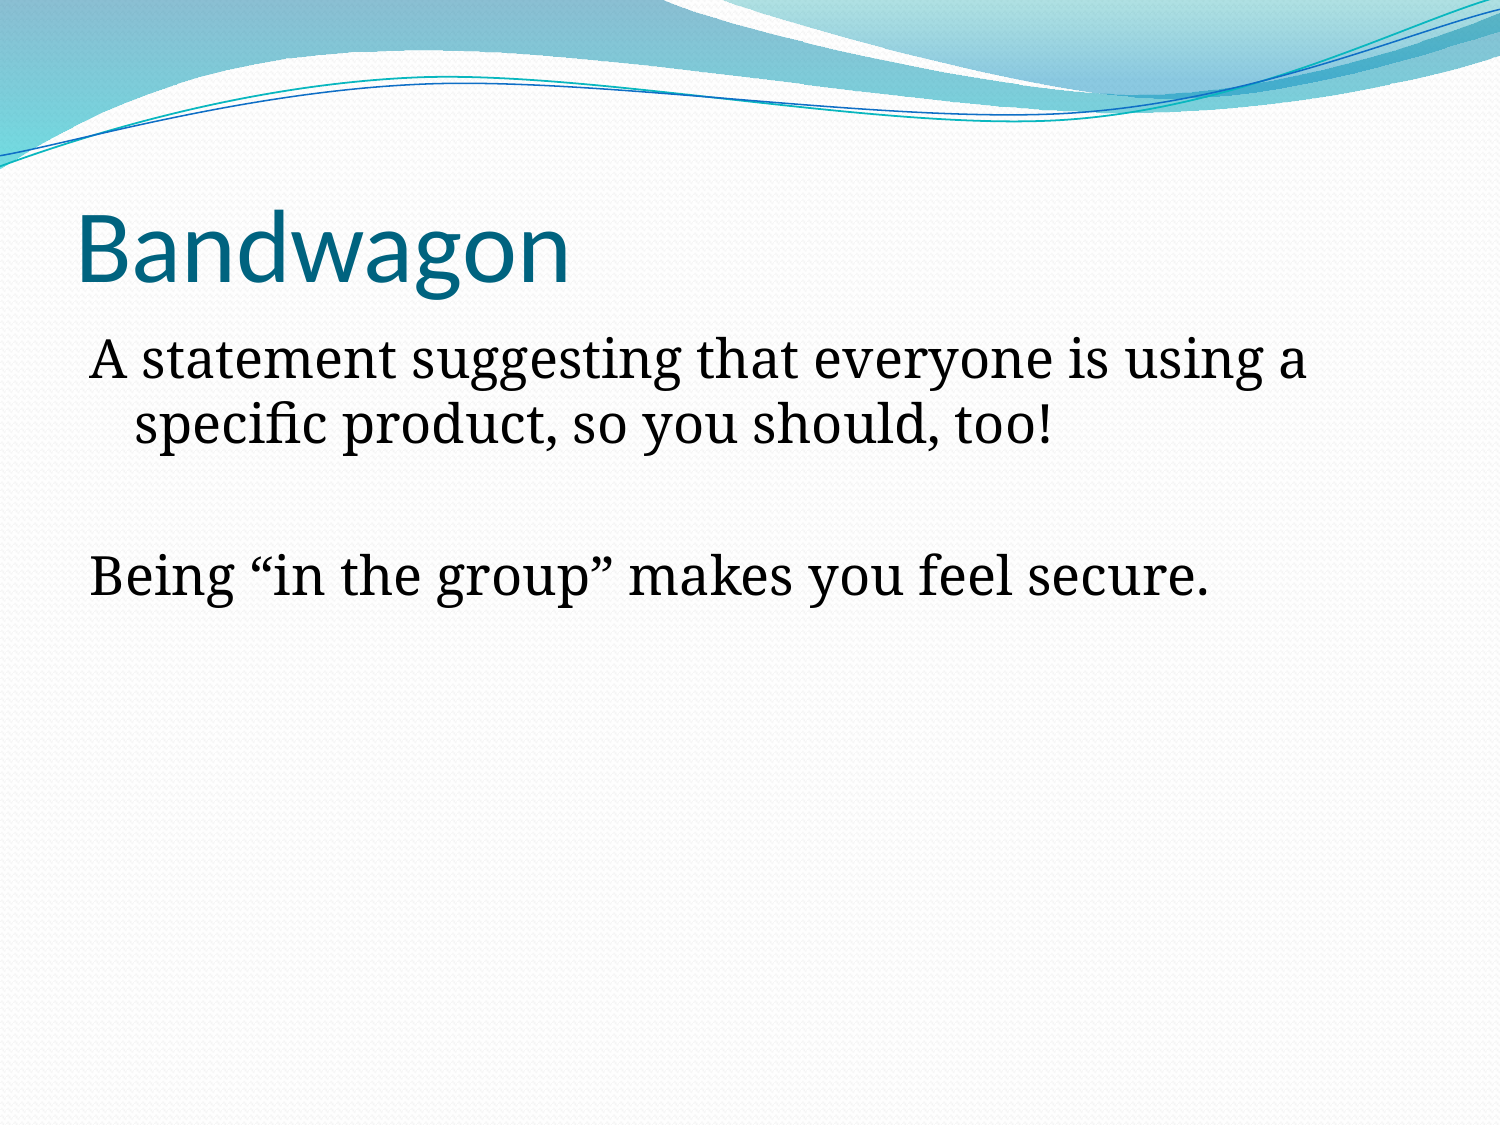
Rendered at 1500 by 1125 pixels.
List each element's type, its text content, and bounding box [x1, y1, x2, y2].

list A statement suggesting that everyone is using a specific product, so you should, too! Being “in the group” makes you feel secure. [75, 317, 1425, 1038]
title Bandwagon [75, 115, 1425, 303]
